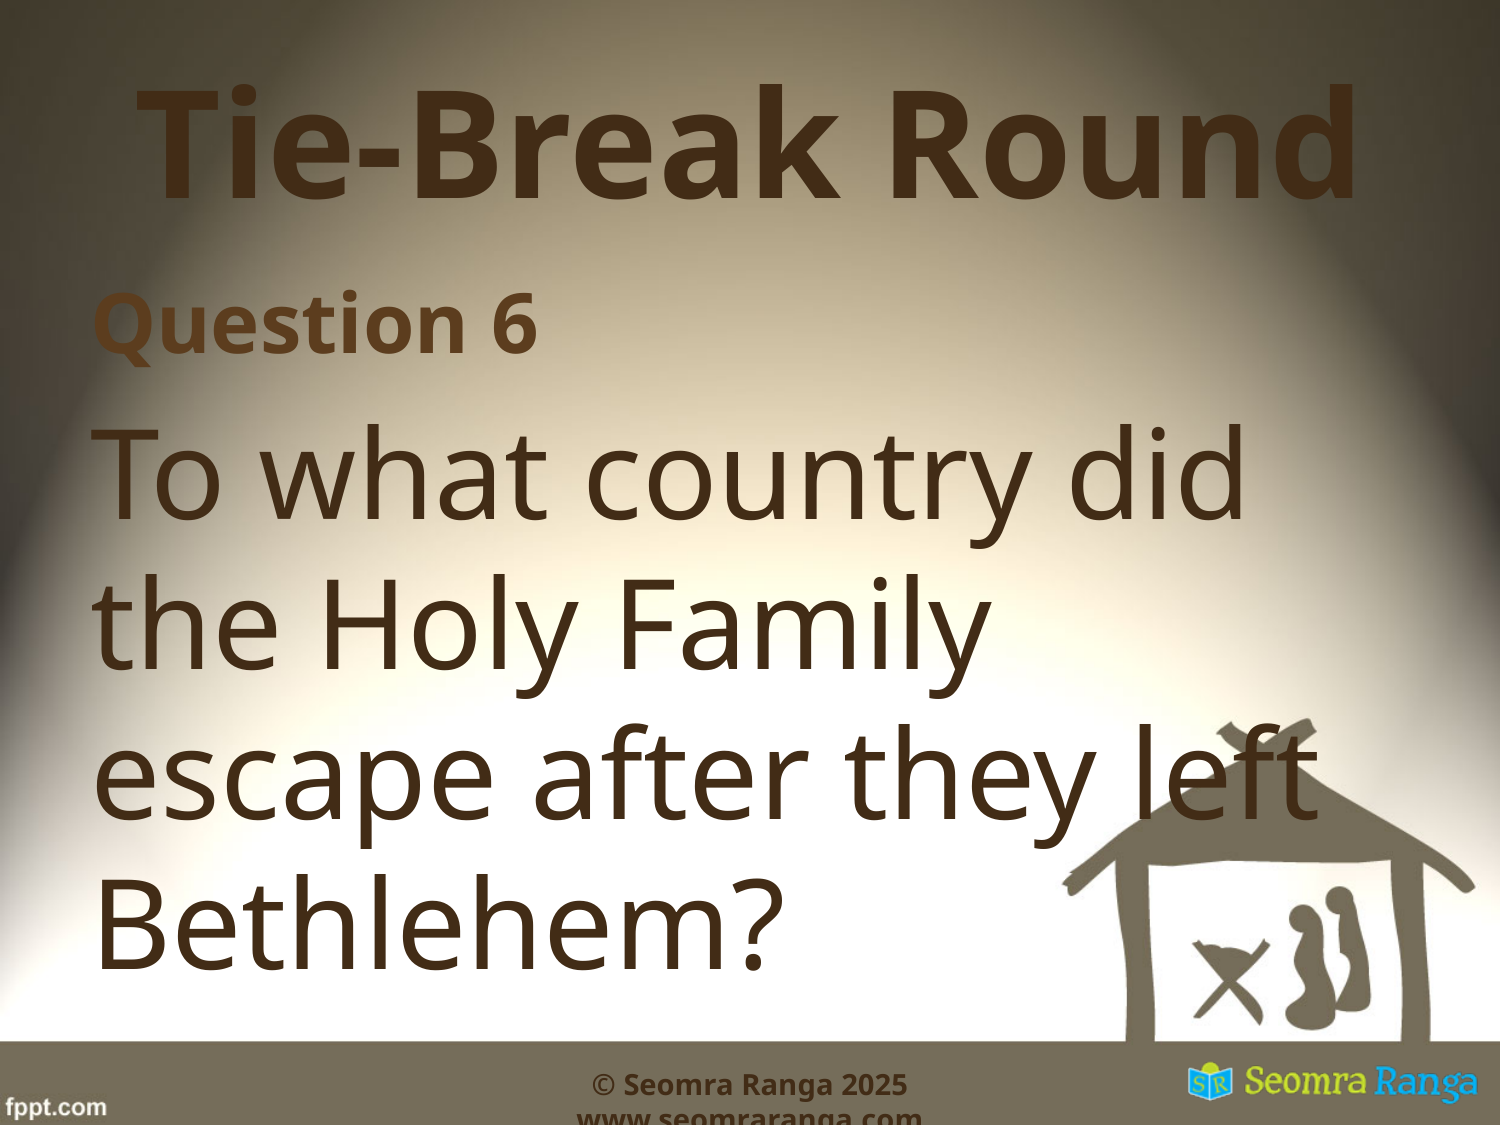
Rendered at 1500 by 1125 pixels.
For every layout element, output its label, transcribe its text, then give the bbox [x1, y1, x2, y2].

list Question 6 To what country did the Holy Family escape after they left Bethlehem? [75, 262, 1425, 1005]
title Tie-Break Round [75, 45, 1425, 233]
picture [0, 0, 1500, 1125]
text_box © Seomra Ranga 2025 www.seomraranga.com [401, 1058, 1099, 1125]
